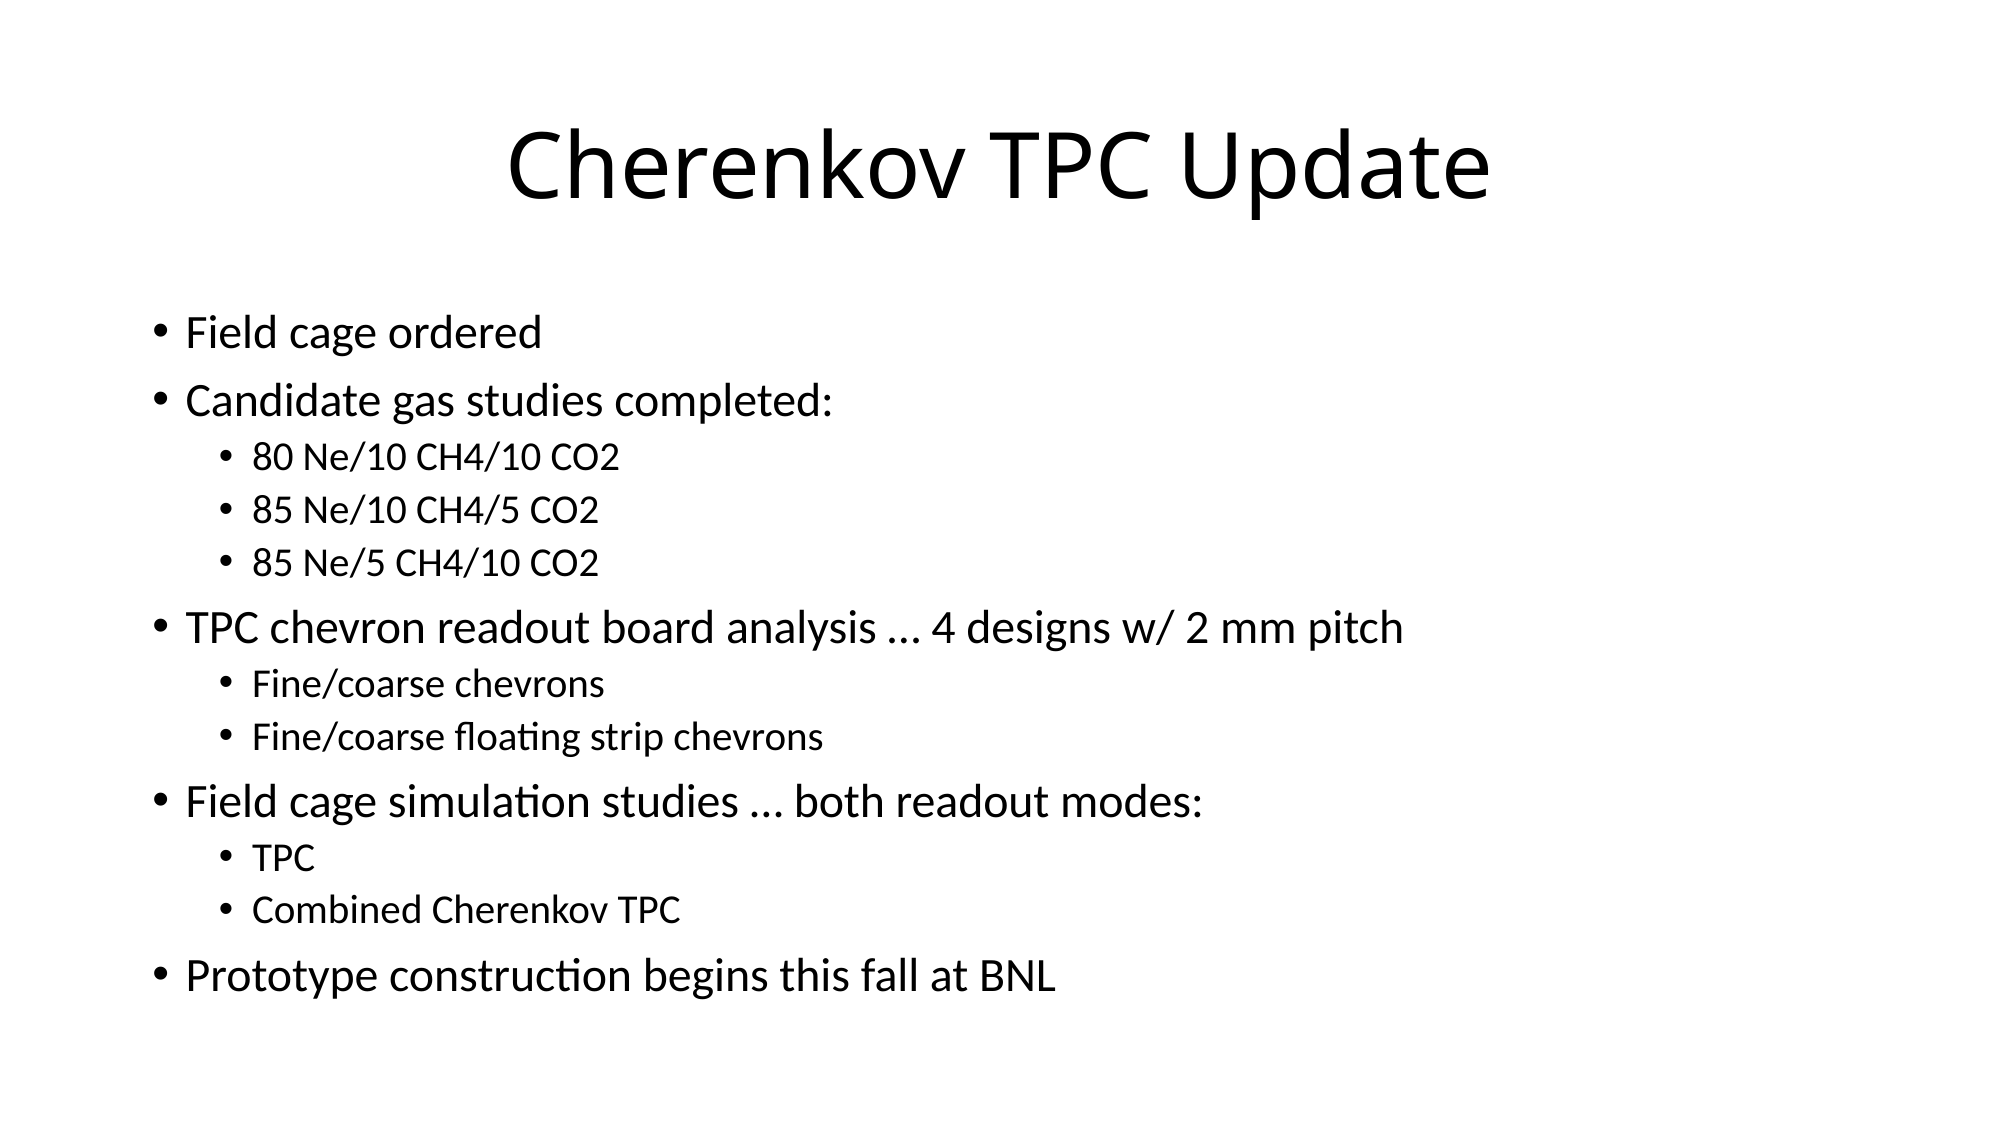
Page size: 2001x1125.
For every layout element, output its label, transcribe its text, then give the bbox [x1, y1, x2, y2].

list Field cage ordered Candidate gas studies completed: 80 Ne/10 CH4/10 CO2 85 Ne/10 CH4/5 CO2 85 Ne/5 CH4/10 CO2 TPC chevron readout board analysis … 4 designs w/ 2 mm pitch Fine/coarse chevrons Fine/coarse floating strip chevrons Field cage simulation studies … both readout modes: TPC Combined Cherenkov TPC Prototype construction begins this fall at BNL [137, 299, 1863, 1014]
title Cherenkov TPC Update [137, 59, 1863, 278]
